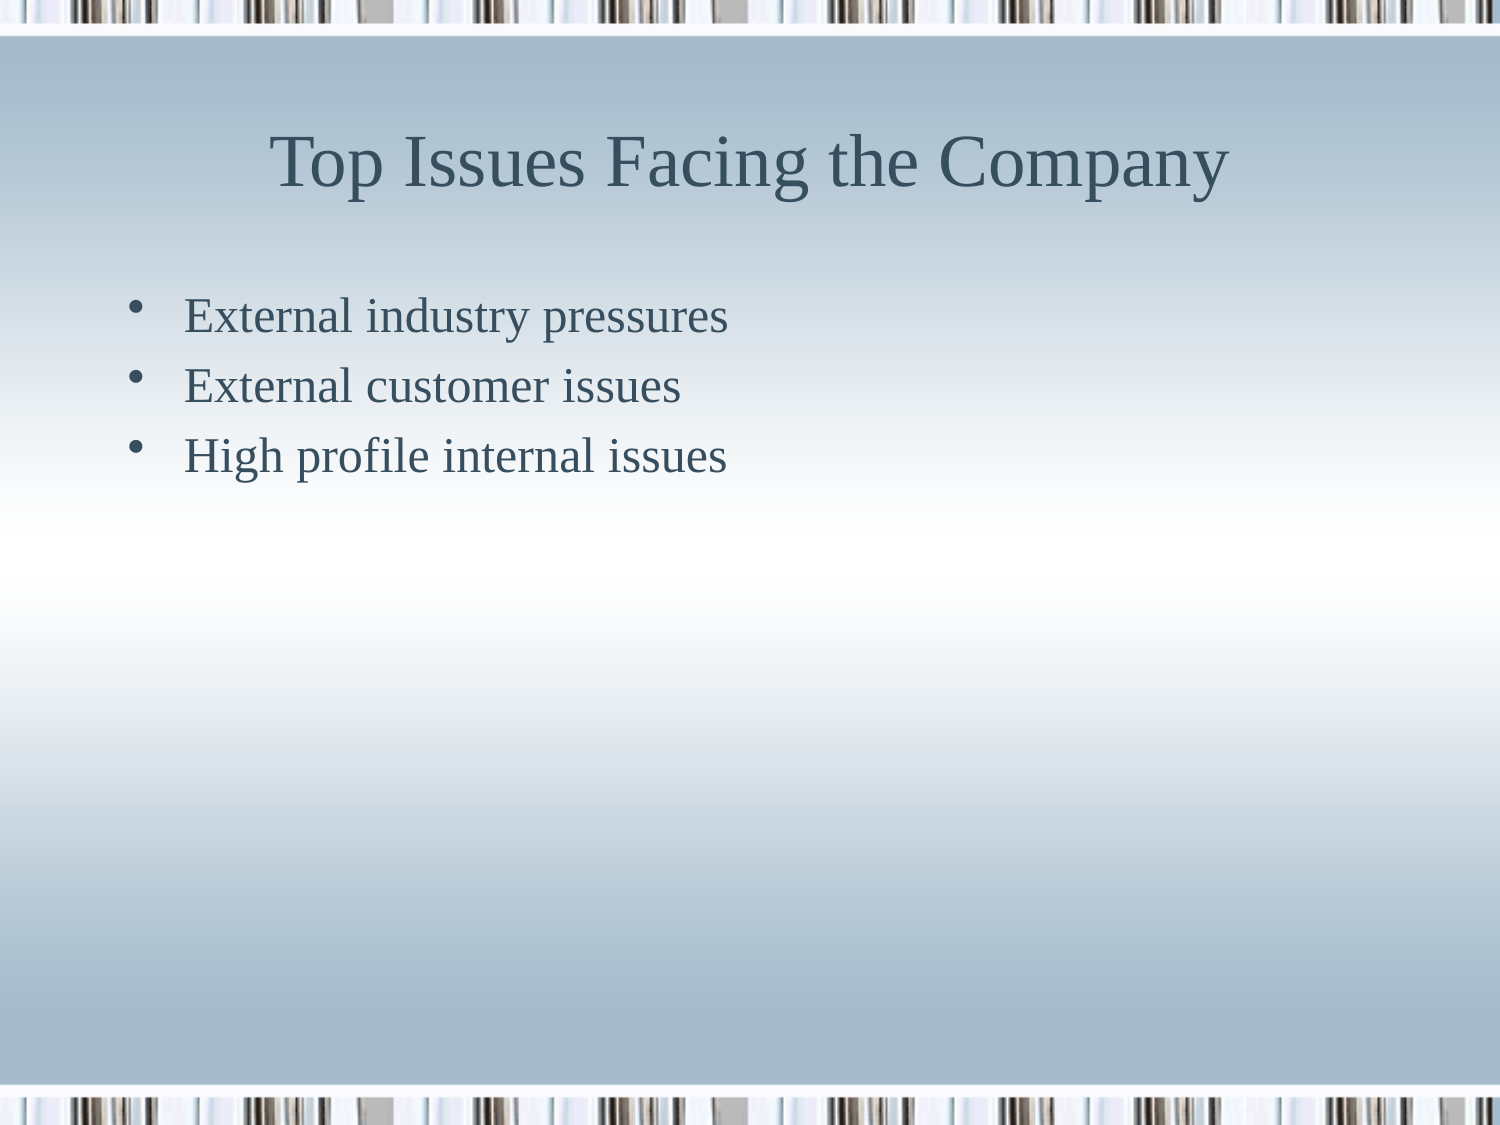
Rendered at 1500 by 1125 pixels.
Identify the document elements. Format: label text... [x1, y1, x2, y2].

title Top Issues Facing the Company [112, 74, 1388, 238]
list External industry pressures External customer issues High profile internal issues [112, 274, 1388, 988]
picture [0, 0, 1500, 1125]
